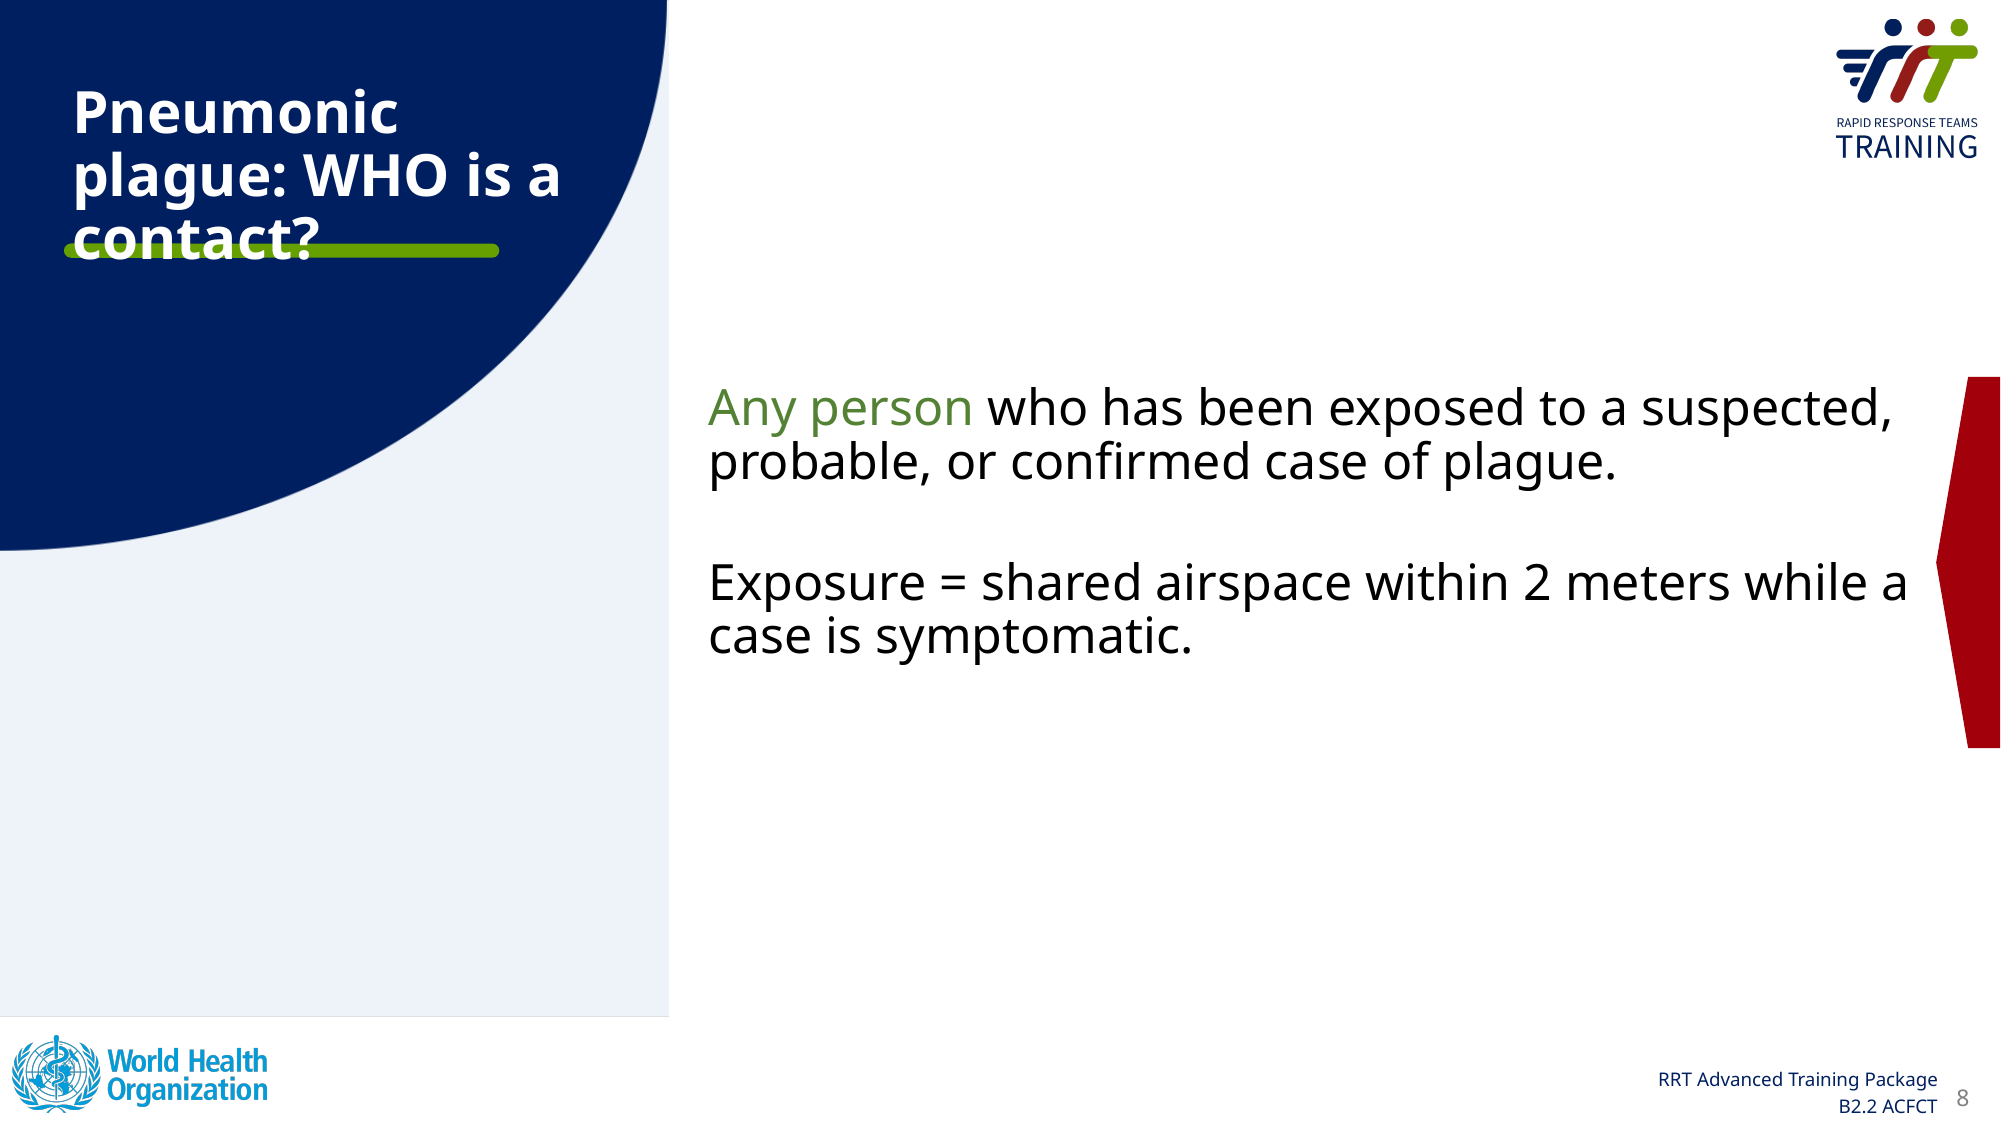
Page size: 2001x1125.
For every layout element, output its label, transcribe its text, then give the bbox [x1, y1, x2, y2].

list Any person who has been exposed to a suspected, probable, or confirmed case of plague. Exposure = shared airspace within 2 meters while a case is symptomatic. [700, 374, 1937, 1049]
picture [12, 1083, 48, 1113]
picture [12, 1035, 267, 1113]
picture [58, 1050, 64, 1058]
picture [0, 0, 669, 1018]
title Pneumonic plague: WHO is a contact? [64, 90, 601, 265]
picture [1835, 19, 1978, 167]
